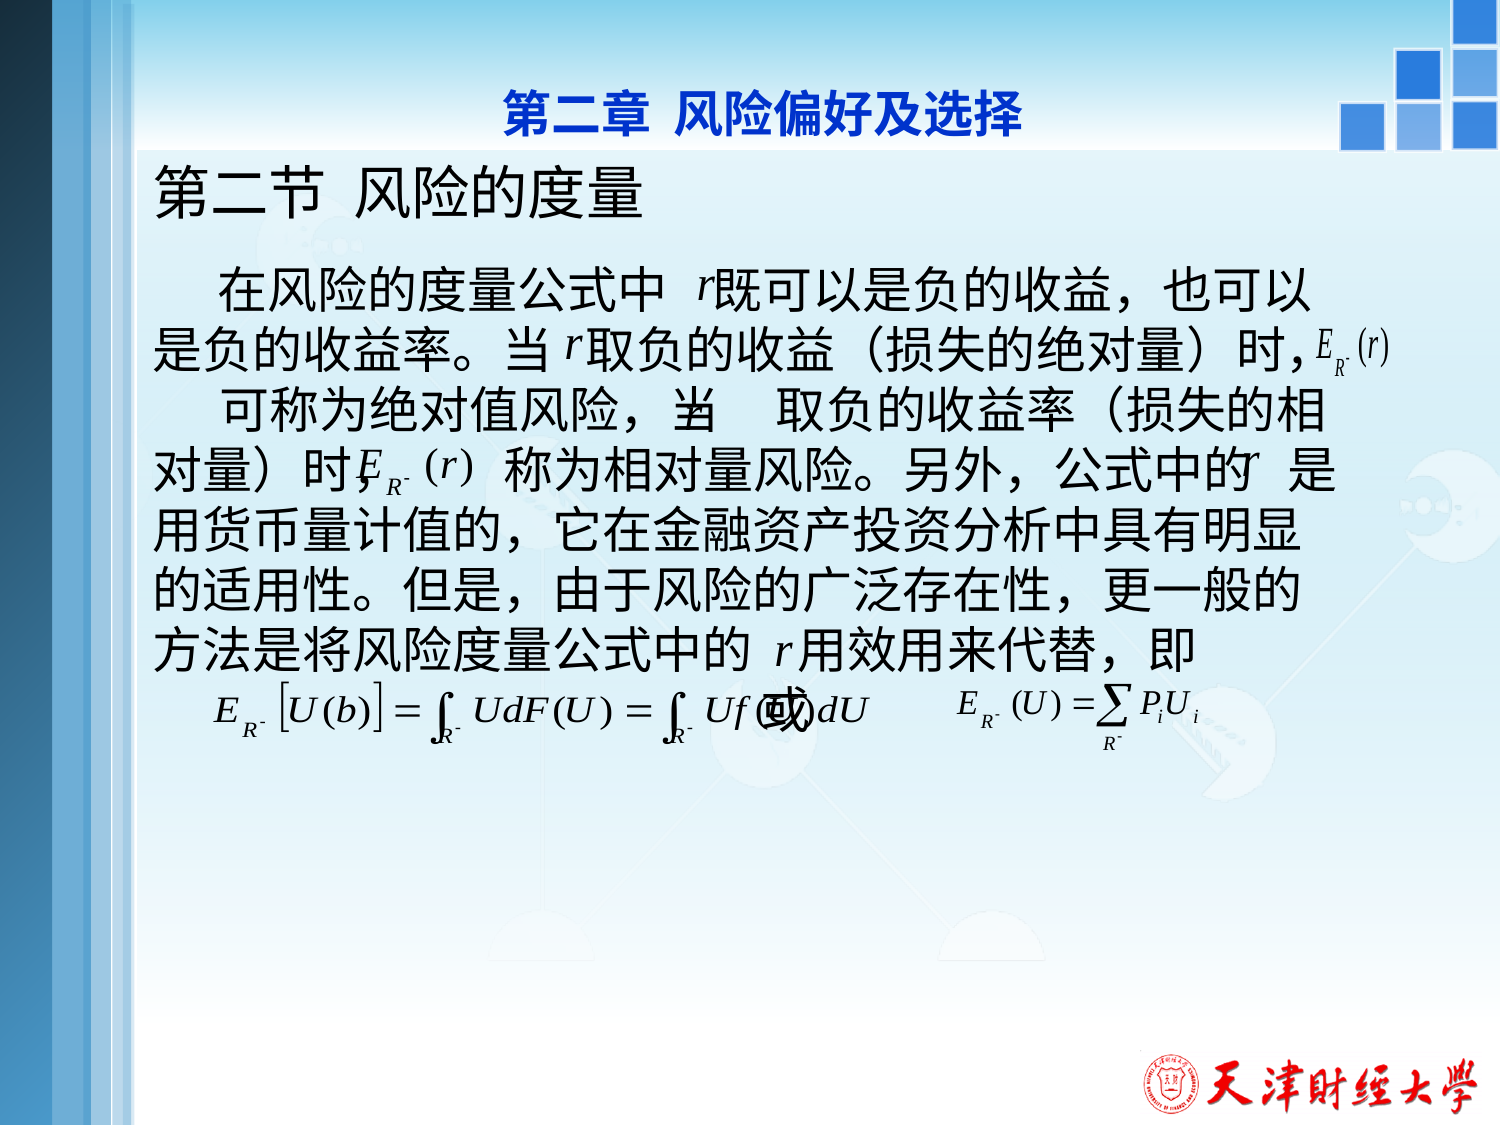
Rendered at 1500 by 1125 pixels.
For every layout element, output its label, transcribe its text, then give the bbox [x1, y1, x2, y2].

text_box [348, 435, 482, 505]
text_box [1233, 443, 1270, 486]
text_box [1311, 314, 1394, 386]
title 第二节 风险的度量 [137, 150, 1125, 232]
text_box 第二章 风险偏好及选择 [137, 74, 1388, 150]
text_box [689, 266, 726, 309]
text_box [676, 396, 713, 439]
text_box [950, 677, 1211, 759]
picture [1131, 1049, 1500, 1119]
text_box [556, 326, 593, 368]
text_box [206, 679, 879, 752]
picture [132, 150, 1500, 965]
text_box 在风险的度量公式中 既可以是负的收益，也可以是负的收益率。当 取负的收益（损失的绝对量）时， 可称为绝对值风险，当 取负的收益率（损失的相对量）时， 称为相对量风险。另外，公式中的 是用货币量计值的，它在金融资产投资分析中具有明显的适用性。但是，由于风险的广泛存在性，更一般的方法是将风险度量公式中的 用效用来代替，即 或 [137, 250, 1353, 806]
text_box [766, 633, 803, 675]
